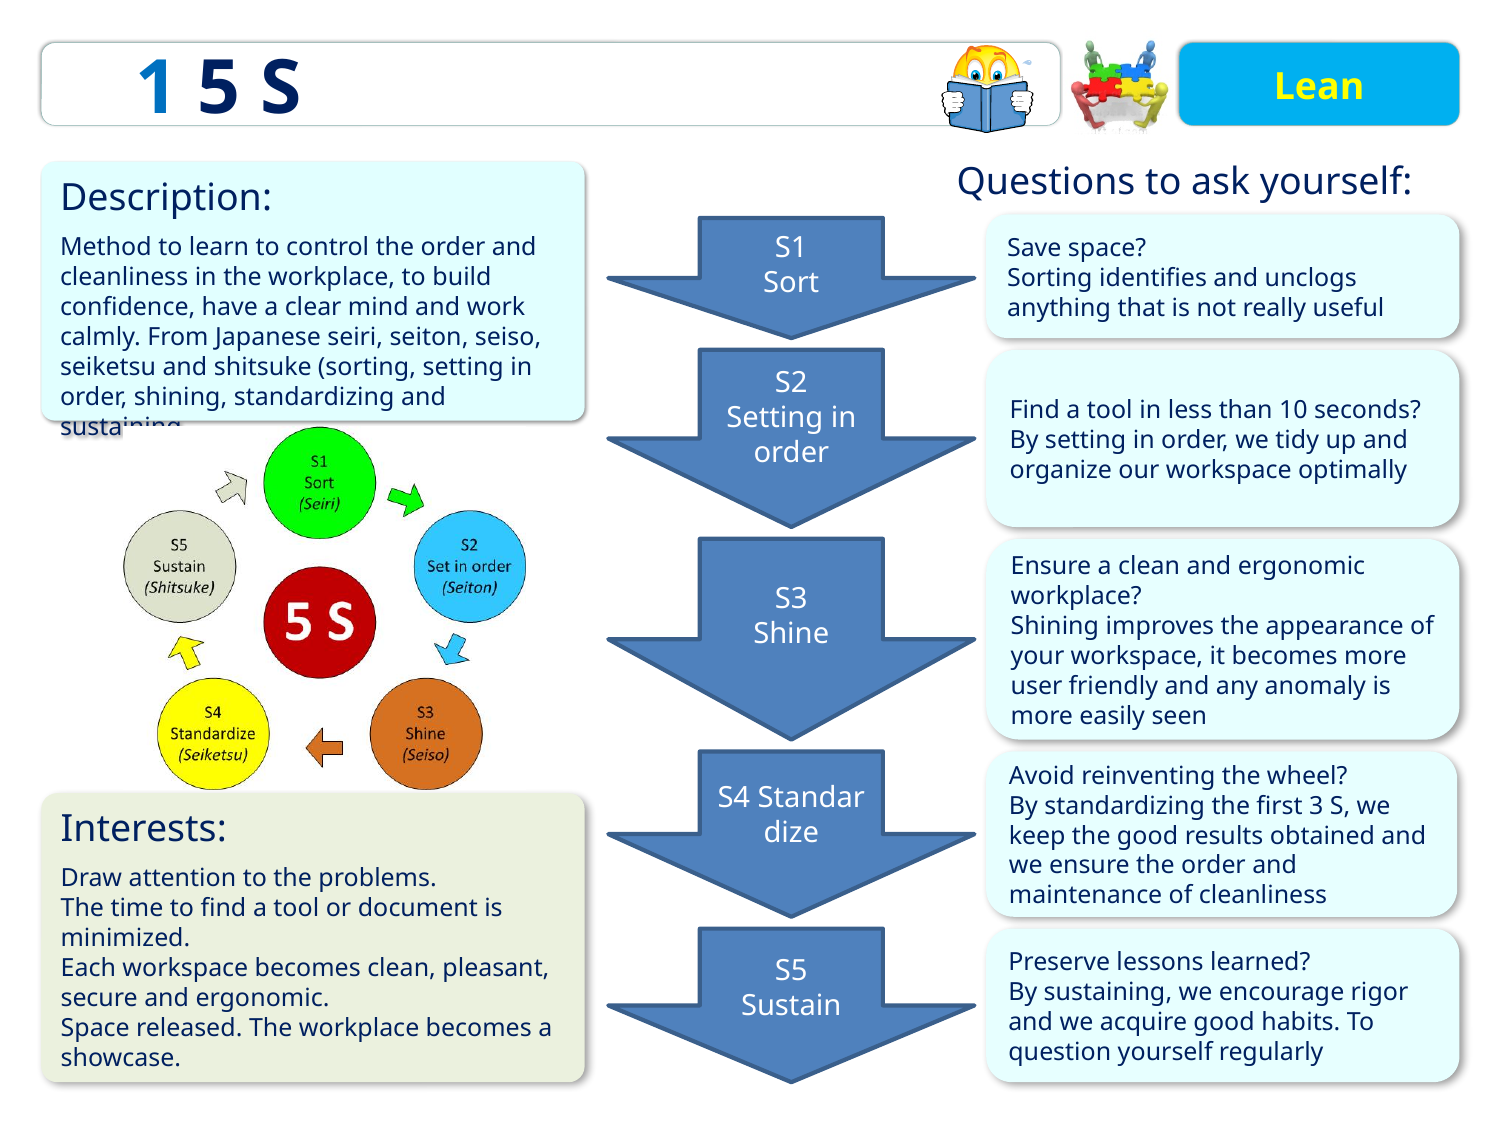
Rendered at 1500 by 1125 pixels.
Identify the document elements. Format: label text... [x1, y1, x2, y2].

picture [1063, 30, 1175, 143]
text_box Avoid reinventing the wheel? By standardizing the first 3 S, we keep the good results obtained and we ensure the order and maintenance of cleanliness [984, 749, 1460, 919]
text_box S4 Standar dize [606, 749, 977, 919]
text_box S1 Sort [606, 215, 977, 341]
text_box 1 5 S [39, 40, 1058, 128]
picture [941, 44, 1034, 134]
text_box Preserve lessons learned? By sustaining, we encourage rigor and we acquire good habits. To question yourself regularly [984, 926, 1462, 1085]
text_box Save space? Sorting identifies and unclogs anything that is not really useful [984, 212, 1462, 341]
text_box S2 Setting in order [606, 347, 977, 529]
picture [123, 425, 526, 791]
text_box Lean [1181, 40, 1462, 128]
text_box Interests: Draw attention to the problems. The time to find a tool or document is minimized. Each workspace becomes clean, pleasant, secure and ergonomic. Space released. The workplace becomes a showcase. [39, 791, 587, 1085]
text_box Ensure a clean and ergonomic workplace? Shining improves the appearance of your workspace, it becomes more user friendly and any anomaly is more easily seen [984, 536, 1462, 742]
text_box S3 Shine [606, 536, 977, 742]
text_box Find a tool in less than 10 seconds? By setting in order, we tidy up and organize our workspace optimally [984, 347, 1462, 530]
text_box Questions to ask yourself: [939, 146, 1460, 211]
text_box Description: Method to learn to control the order and cleanliness in the workplace, to build confidence, have a clear mind and work calmly. From Japanese seiri, seiton, seiso, seiketsu and shitsuke (sorting, setting in order, shining, standardizing and sustaining [39, 159, 587, 423]
text_box S5 Sustain [606, 926, 977, 1085]
